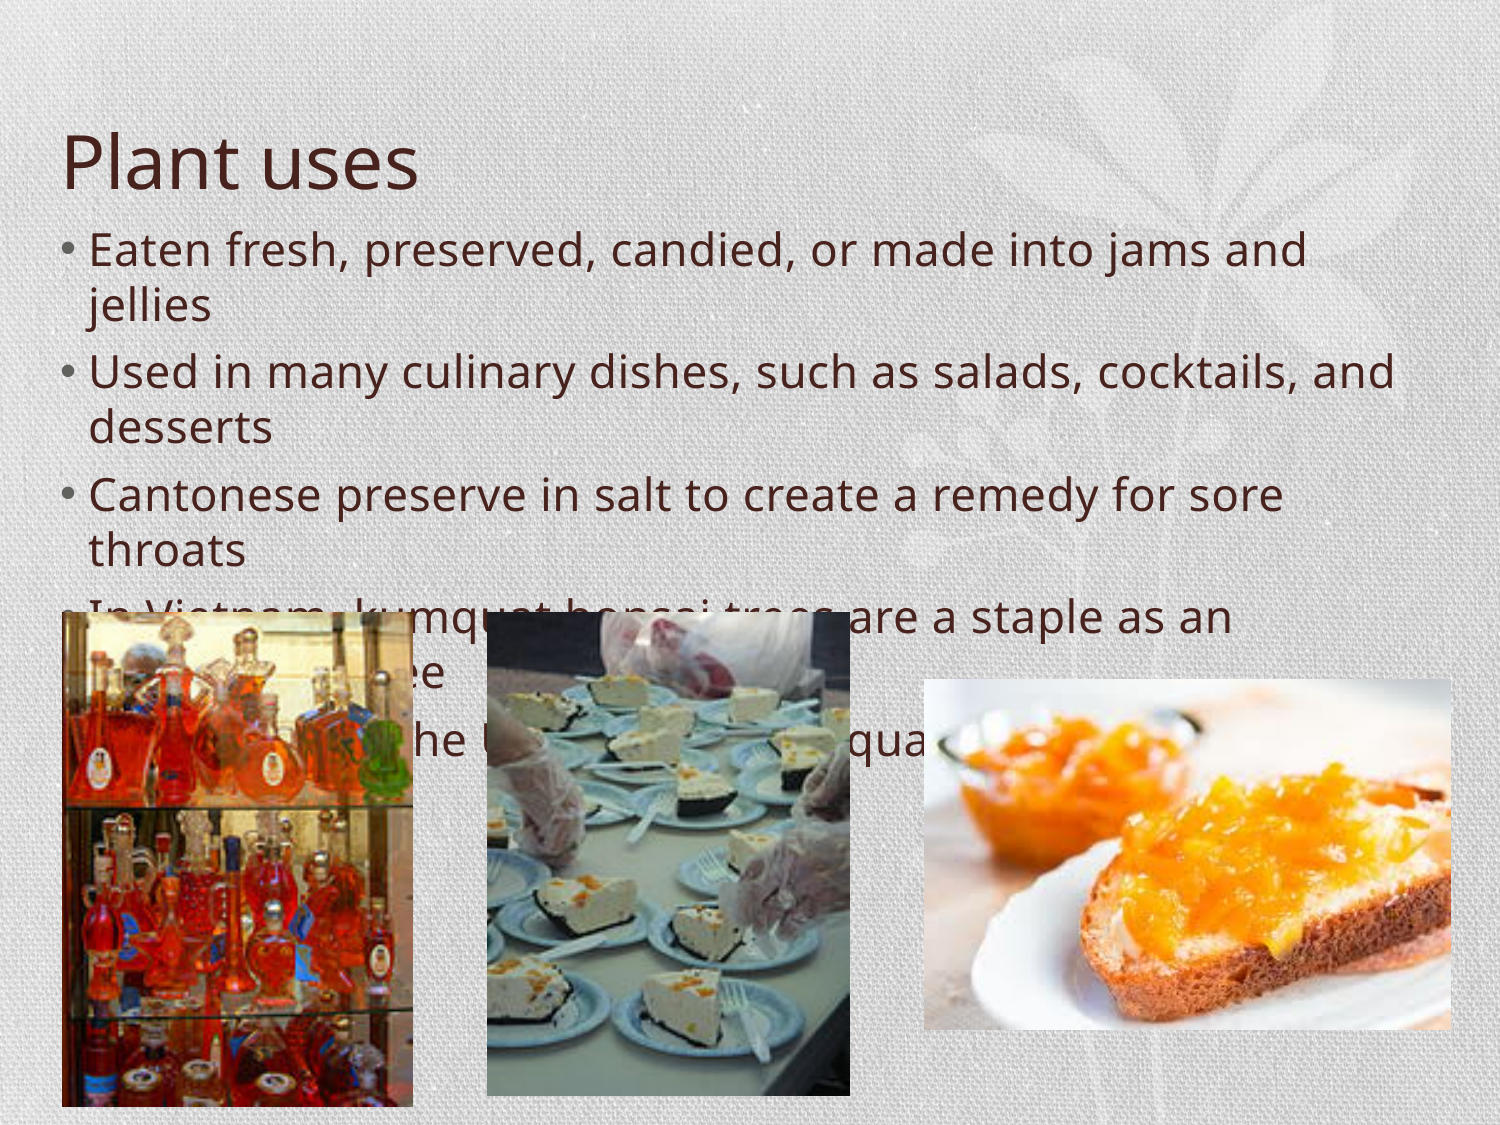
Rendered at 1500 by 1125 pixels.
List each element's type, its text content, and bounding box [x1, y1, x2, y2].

list Eaten fresh, preserved, candied, or made into jams and jellies Used in many culinary dishes, such as salads, cocktails, and desserts Cantonese preserve in salt to create a remedy for sore throats In Vietnam, kumquat bonsai trees are a staple as an ornamental tree Celebrated in the US with the Kumquat Festival in Dade City, FL [45, 213, 1455, 1023]
title Plant uses [45, 37, 1455, 213]
picture [487, 612, 851, 1096]
picture [924, 678, 1452, 1030]
picture [62, 612, 413, 1107]
